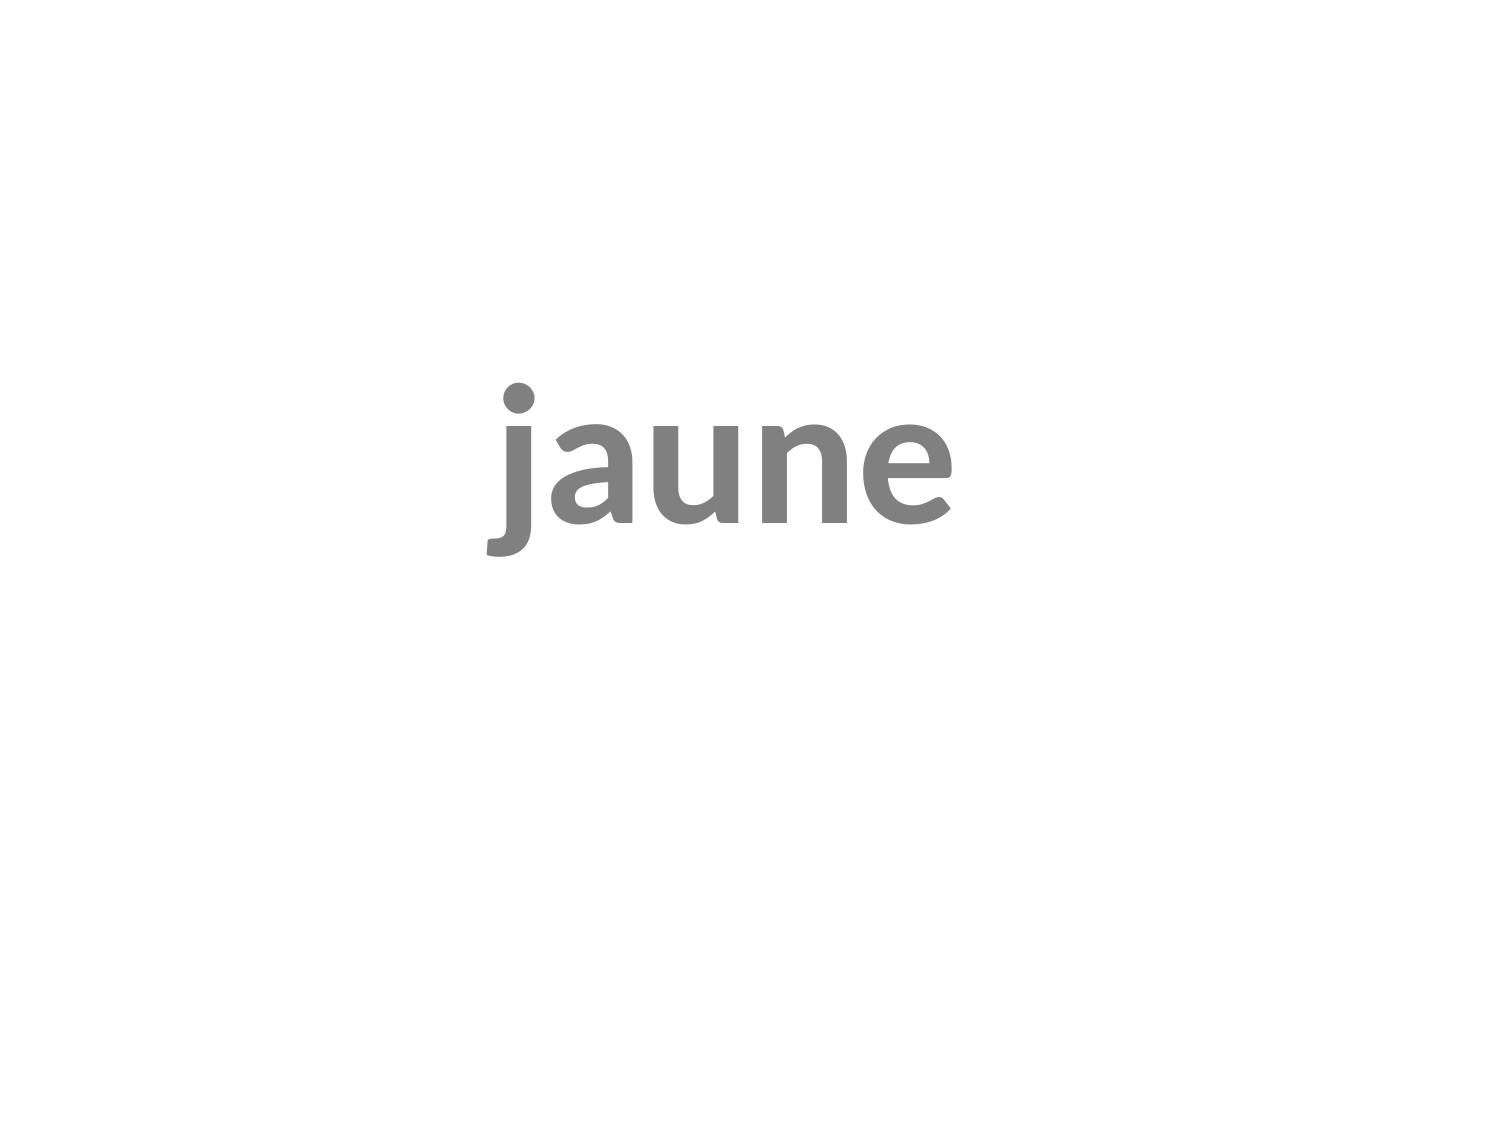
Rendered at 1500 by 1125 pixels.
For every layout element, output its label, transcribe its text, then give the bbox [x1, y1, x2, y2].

text_box jaune [222, 316, 1231, 572]
